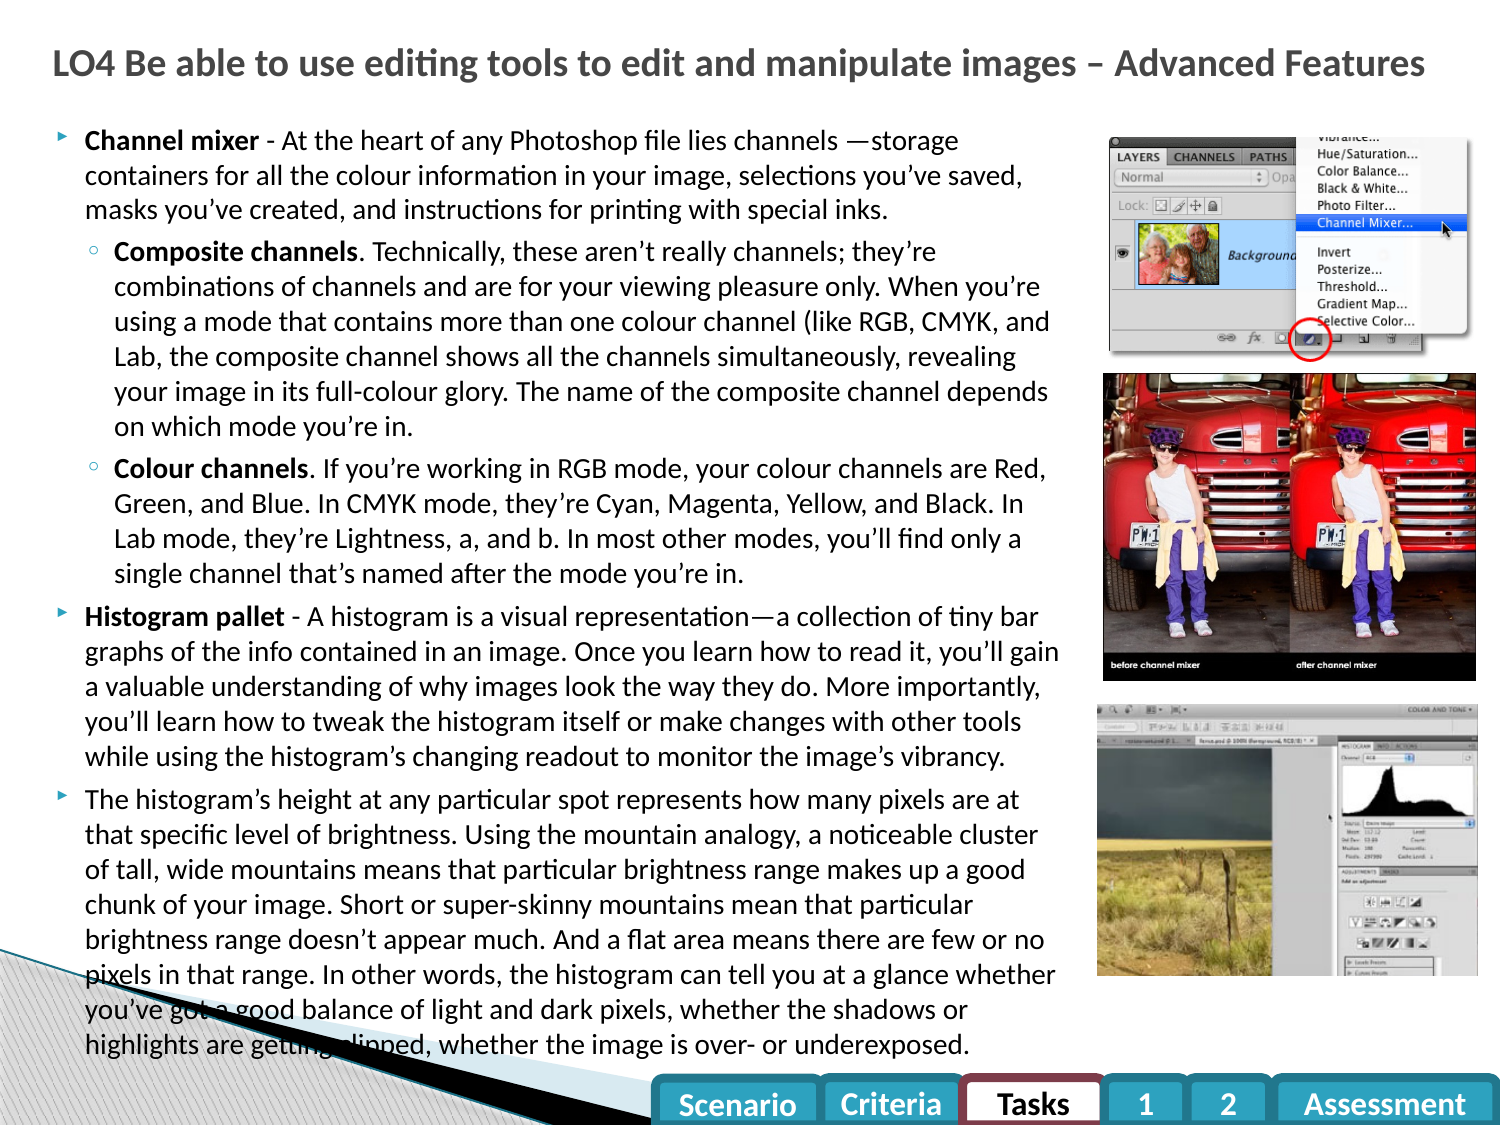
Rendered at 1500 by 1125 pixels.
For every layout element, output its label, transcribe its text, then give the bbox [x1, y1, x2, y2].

picture [1107, 136, 1475, 362]
list Channel mixer - At the heart of any Photoshop file lies channels —storage containers for all the colour information in your image, selections you’ve saved, masks you’ve created, and instructions for printing with special inks. Composite channels. Technically, these aren’t really channels; they’re combinations of channels and are for your viewing pleasure only. When you’re using a mode that contains more than one colour channel (like RGB, CMYK, and Lab, the composite channel shows all the channels simultaneously, revealing your image in its full-colour glory. The name of the composite channel depends on which mode you’re in. Colour channels. If you’re working in RGB mode, your colour channels are Red, Green, and Blue. In CMYK mode, they’re Cyan, Magenta, Yellow, and Black. In Lab mode, they’re Lightness, a, and b. In most other modes, you’ll find only a single channel that’s named after the mode you’re in. Histogram pallet - A histogram is a visual representation—a collection of tiny bar graphs of the info contained in an image. Once you learn how to read it, you’ll gain a valuable understanding of why images look the way they do. More importantly, you’ll learn how to tweak the histogram itself or make changes with other tools while using the histogram’s changing readout to monitor the image’s vibrancy. The histogram’s height at any particular spot represents how many pixels are at that specific level of brightness. Using the mountain analogy, a noticeable cluster of tall, wide mountains means that particular brightness range makes up a good chunk of your image. Short or super-skinny mountains mean that particular brightness range doesn’t appear much. And a flat area means there are few or no pixels in that range. In other words, the histogram can tell you at a glance whether you’ve got a good balance of light and dark pixels, whether the shadows or highlights are getting clipped, whether the image is over- or underexposed. [41, 113, 1081, 1047]
picture [1097, 703, 1478, 977]
title LO4 Be able to use editing tools to edit and manipulate images – Advanced Features [37, 19, 1471, 102]
picture [1103, 373, 1476, 681]
